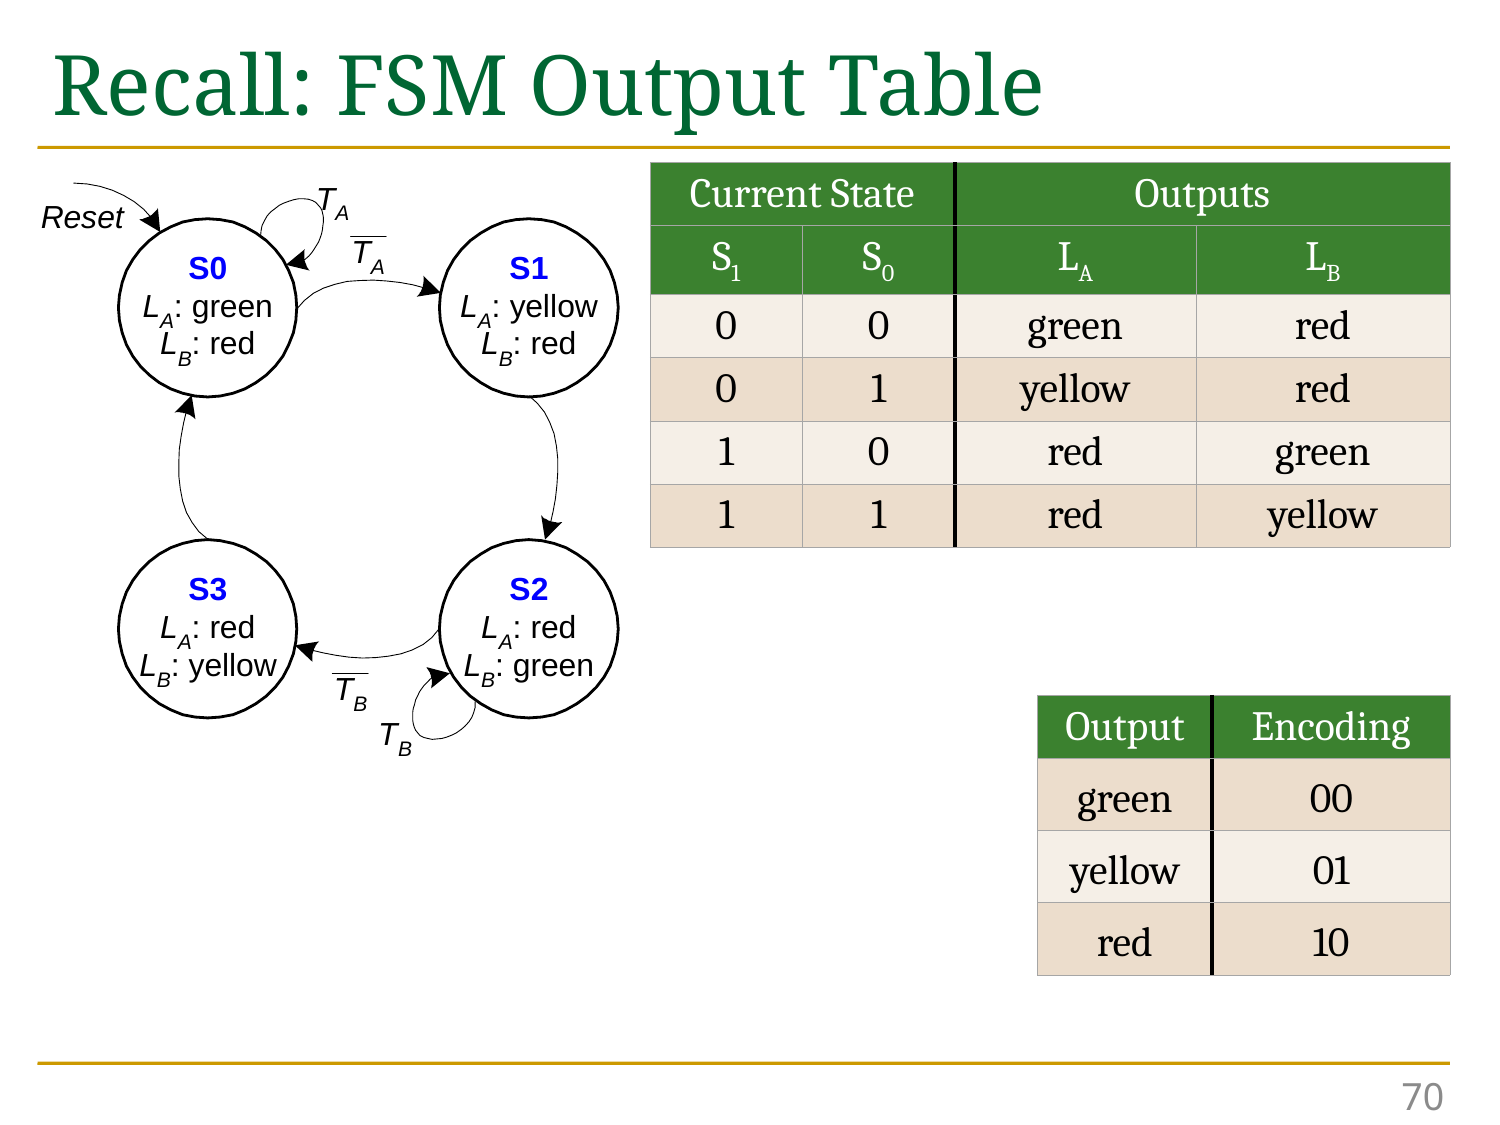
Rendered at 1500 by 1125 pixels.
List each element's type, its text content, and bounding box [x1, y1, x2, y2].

table_header Current State [651, 163, 953, 225]
table_cell green [957, 295, 1196, 357]
table_cell 1 [651, 485, 802, 547]
table_cell 10 [1214, 903, 1450, 975]
table_cell red [1038, 903, 1210, 975]
table_cell red [1197, 358, 1450, 421]
table_cell red [957, 485, 1196, 547]
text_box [15, 153, 640, 776]
table_cell LB [1197, 226, 1450, 294]
table_cell S1 [651, 226, 802, 294]
table_cell 0 [803, 295, 953, 357]
table_cell red [957, 422, 1196, 484]
text_box 70 [1121, 1065, 1460, 1125]
table_cell green [1197, 422, 1450, 484]
table_cell 1 [803, 485, 953, 547]
table_cell 0 [651, 295, 802, 357]
table_cell S0 [803, 226, 953, 294]
table_cell green [1038, 759, 1210, 830]
table_header Output [1038, 696, 1210, 758]
title Recall: FSM Output Table [37, 24, 1450, 200]
table_cell yellow [957, 358, 1196, 421]
table_cell 0 [651, 358, 802, 421]
table_cell 01 [1214, 831, 1450, 902]
table_cell 1 [651, 422, 802, 484]
table_cell red [1197, 295, 1450, 357]
table_header Outputs [957, 163, 1450, 225]
table_cell yellow [1197, 485, 1450, 547]
table_cell 1 [803, 358, 953, 421]
table_cell yellow [1038, 831, 1210, 902]
table_cell LA [957, 226, 1196, 294]
table_cell 00 [1214, 759, 1450, 830]
table_header Encoding [1214, 696, 1450, 758]
table_cell 0 [803, 422, 953, 484]
